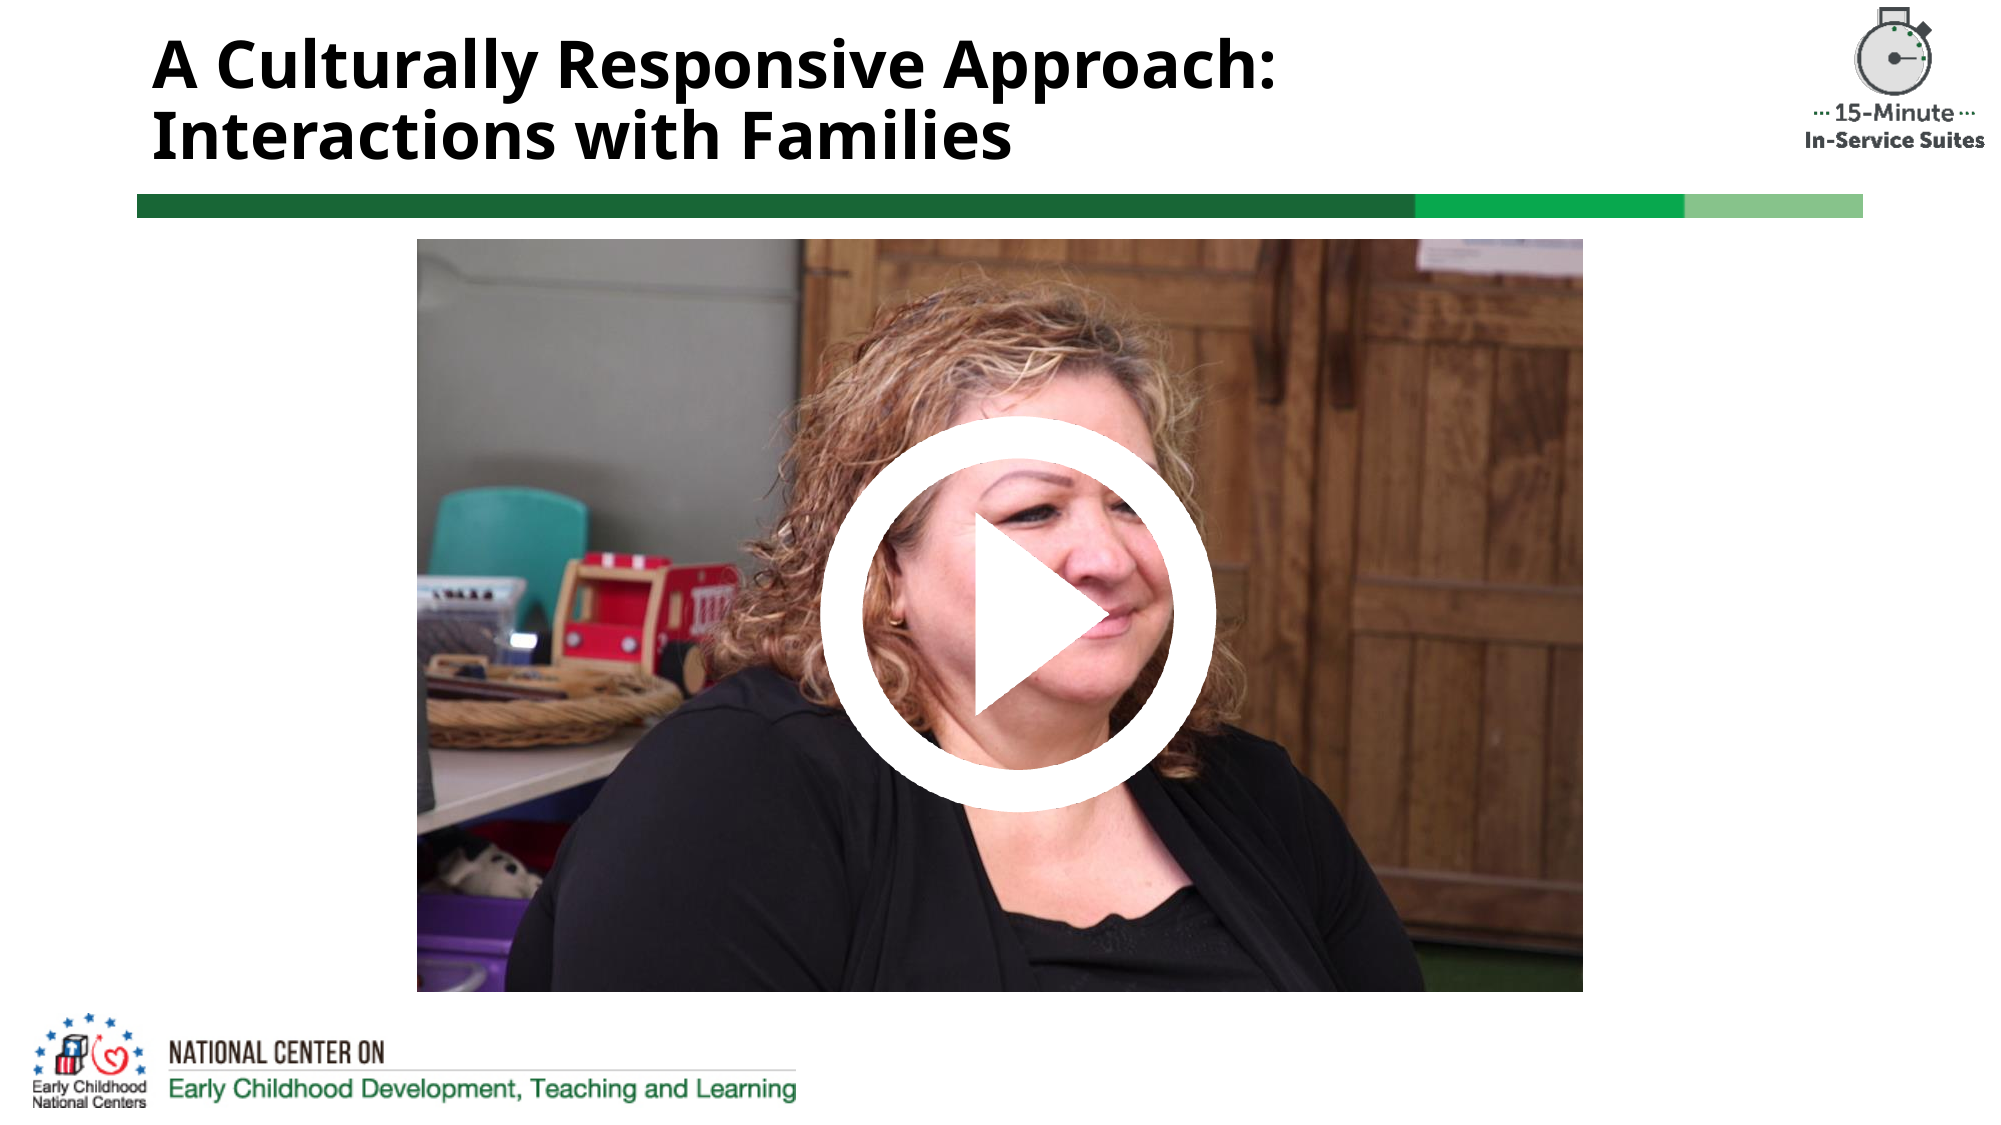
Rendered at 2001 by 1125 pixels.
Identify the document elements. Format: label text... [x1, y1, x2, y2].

picture [1790, 0, 1999, 161]
picture [33, 1013, 796, 1108]
picture [137, 194, 1863, 218]
title A Culturally Responsive Approach: Interactions with Families [137, 23, 1863, 182]
picture [417, 239, 1583, 992]
